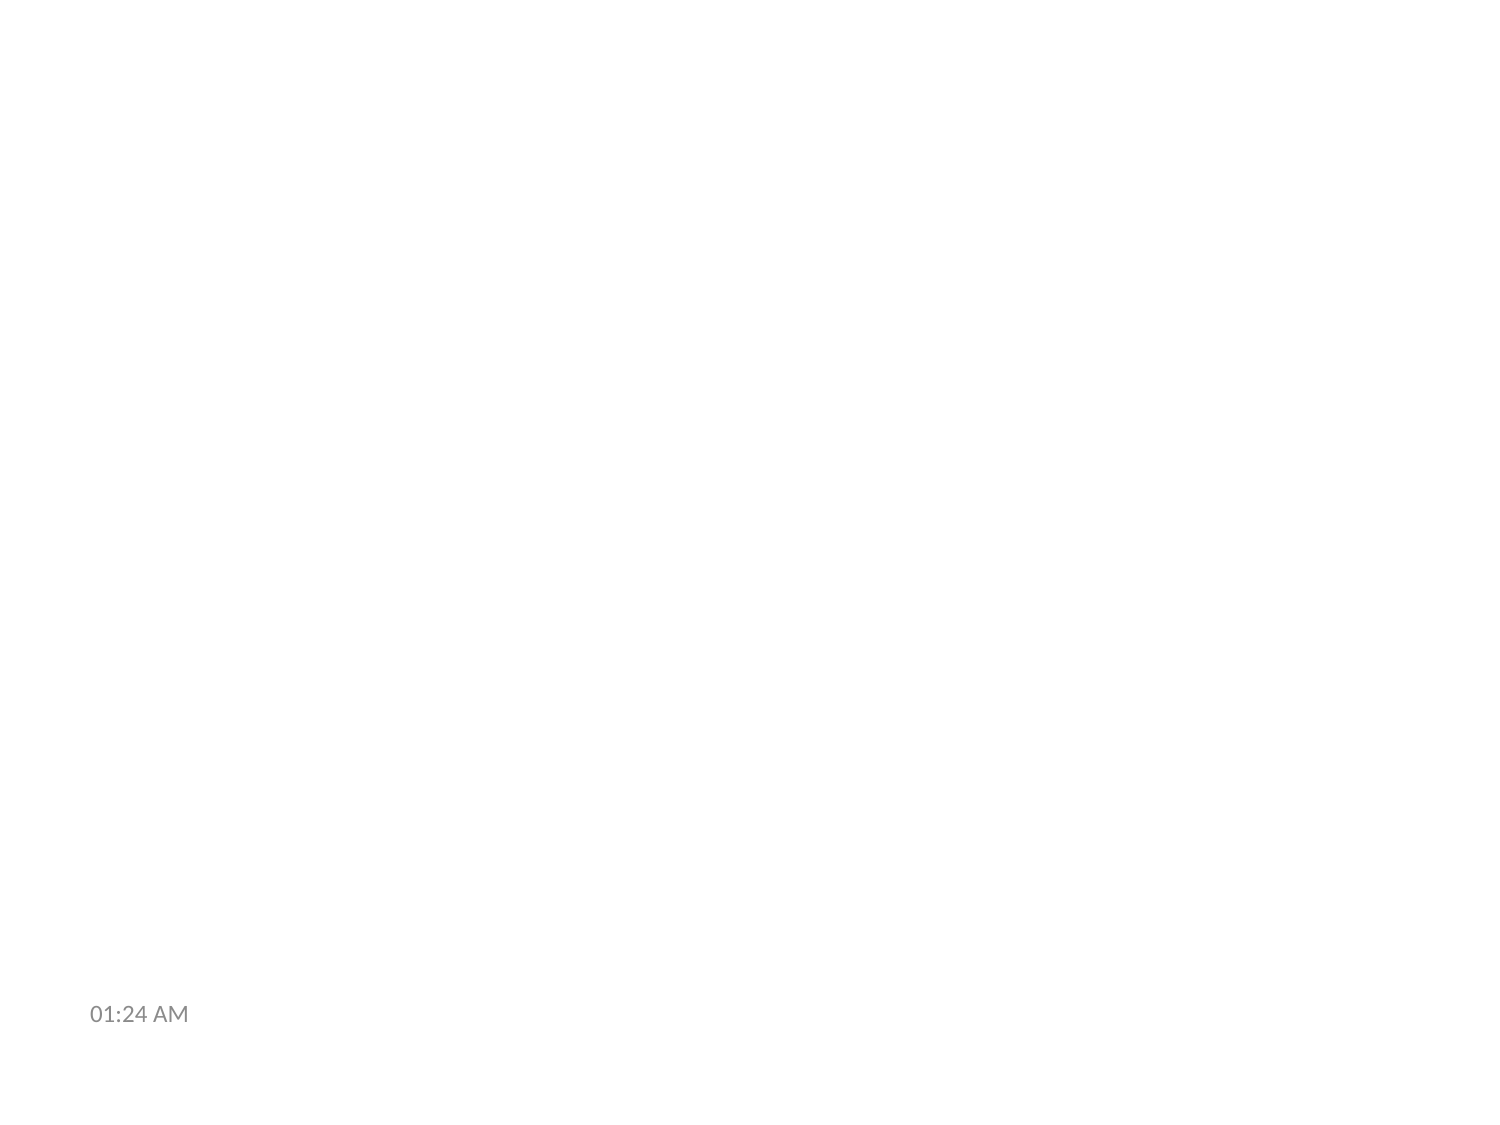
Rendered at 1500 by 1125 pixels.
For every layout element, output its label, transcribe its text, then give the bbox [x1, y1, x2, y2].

text_box 3:35 PM [75, 982, 425, 1043]
